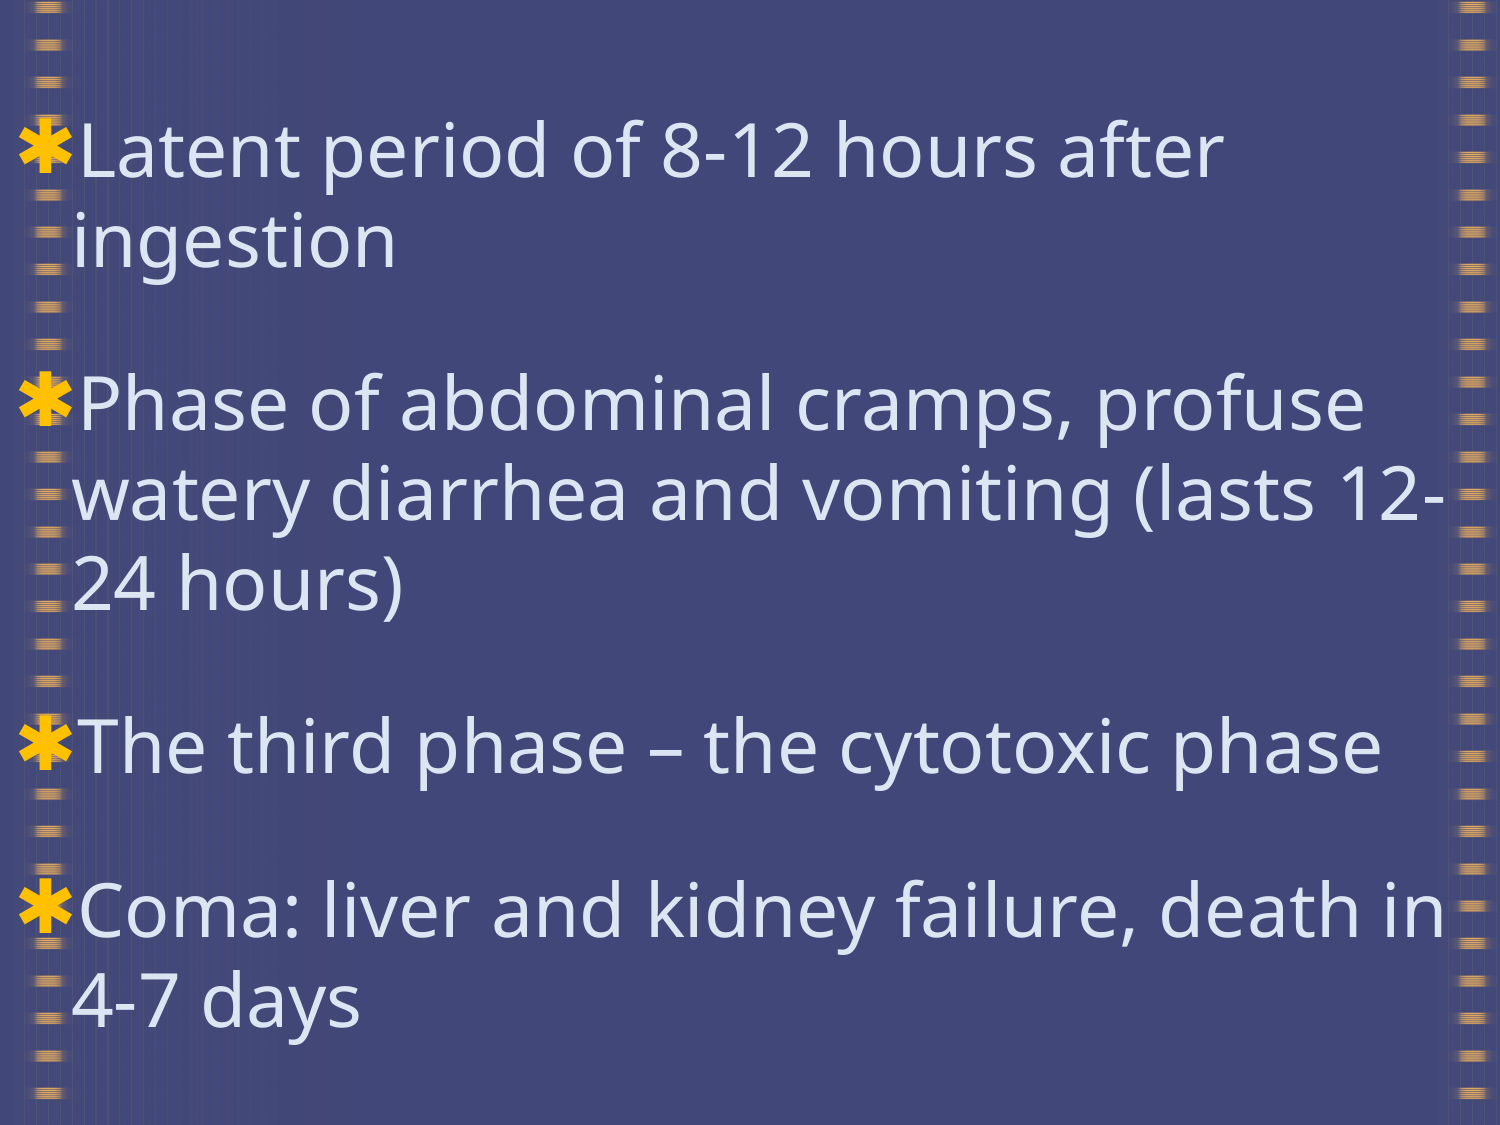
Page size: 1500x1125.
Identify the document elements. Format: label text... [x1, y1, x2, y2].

text_box Latent period of 8-12 hours after ingestion Phase of abdominal cramps, profuse watery diarrhea and vomiting (lasts 12-24 hours) The third phase – the cytotoxic phase Coma: liver and kidney failure, death in 4-7 days [0, 0, 1500, 1125]
